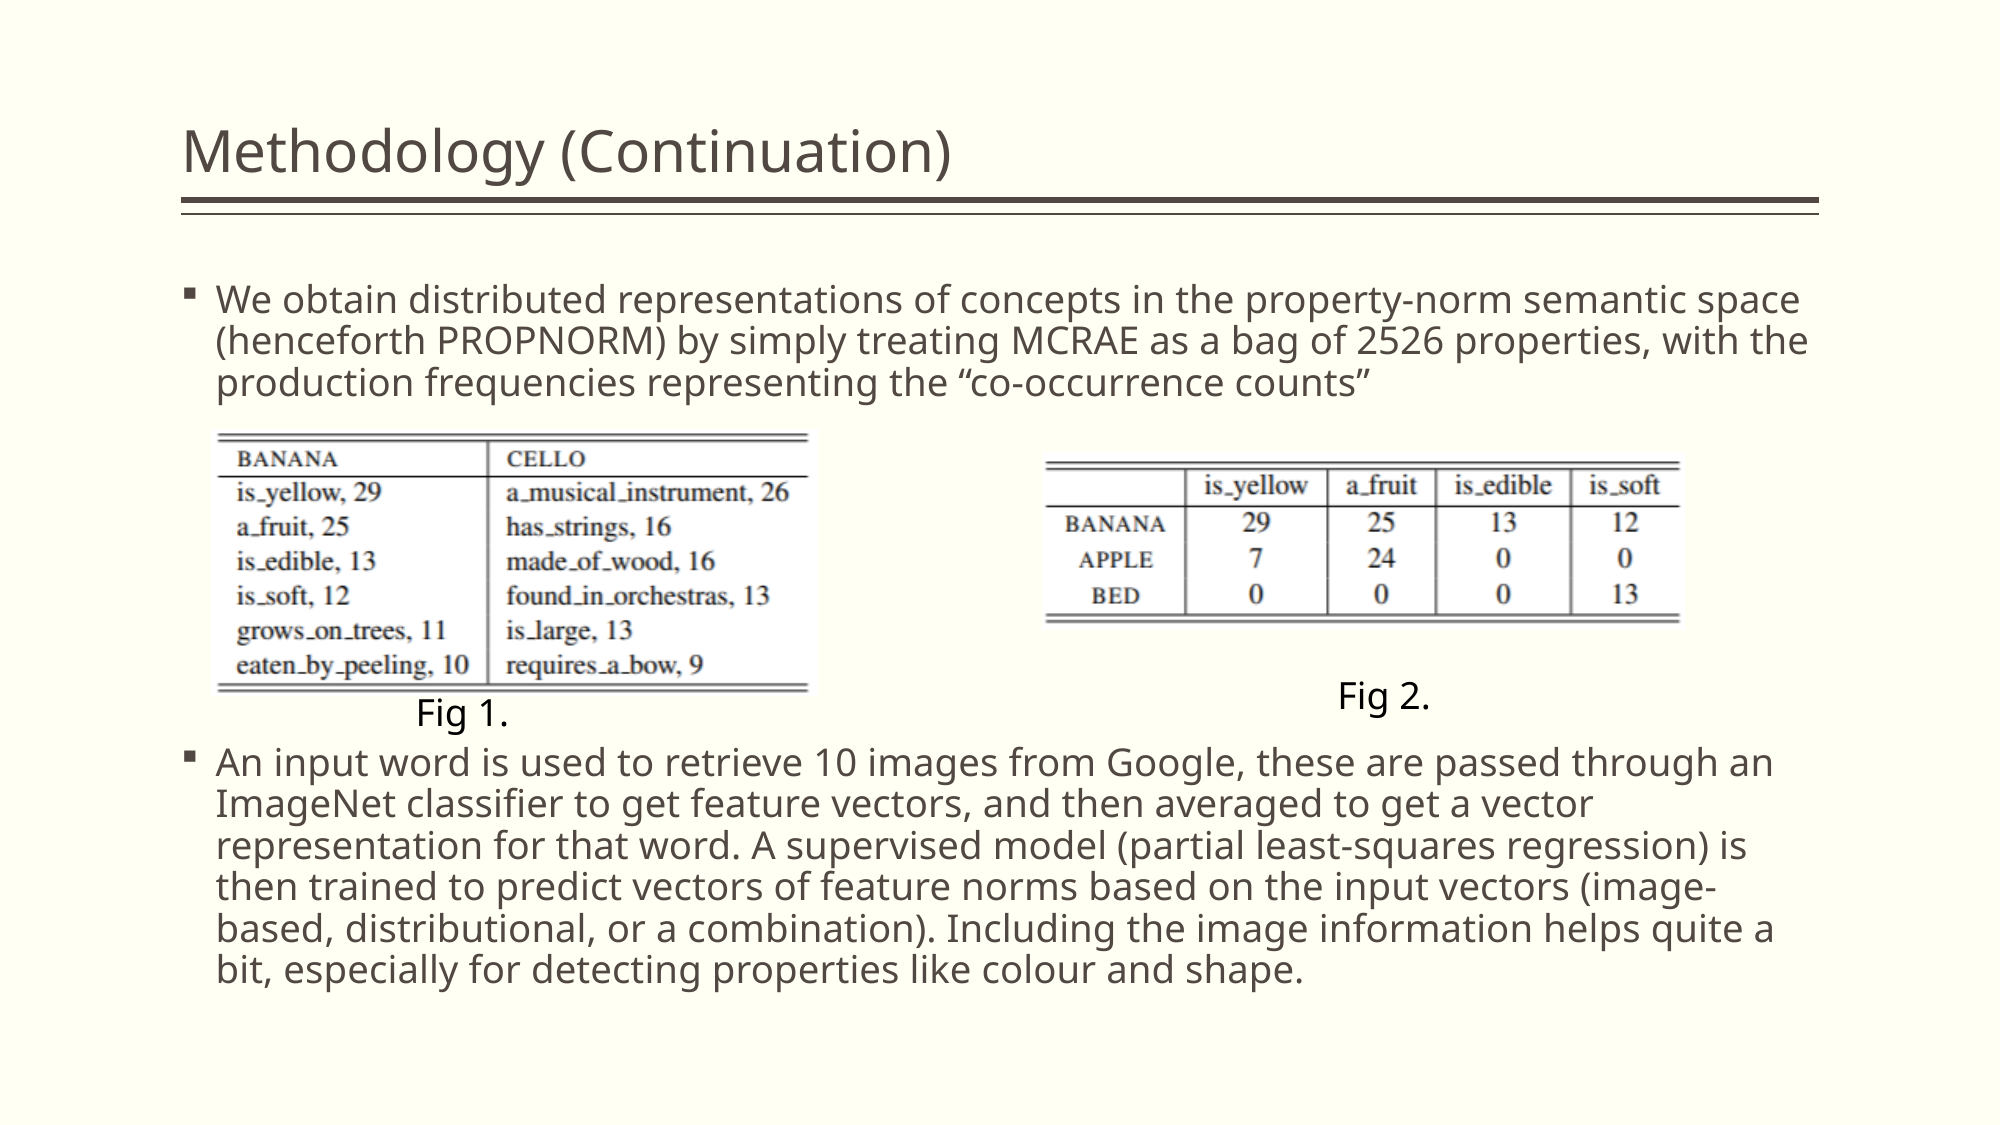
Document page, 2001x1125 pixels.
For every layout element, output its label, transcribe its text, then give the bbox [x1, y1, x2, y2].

title Methodology (Continuation) [181, 12, 1819, 192]
picture [211, 429, 818, 696]
text_box Fig 2. [1322, 664, 1482, 725]
picture [1042, 452, 1685, 630]
list We obtain distributed representations of concepts in the property-norm semantic space (henceforth PROPNORM) by simply treating MCRAE as a bag of 2526 properties, with the production frequencies representing the “co-occurrence counts” An input word is used to retrieve 10 images from Google, these are passed through an ImageNet classifier to get feature vectors, and then averaged to get a vector representation for that word. A supervised model (partial least-squares regression) is then trained to predict vectors of feature norms based on the input vectors (image-based, distributional, or a combination). Including the image information helps quite a bit, especially for detecting properties like colour and shape. [181, 192, 1819, 1013]
text_box Fig 1. [400, 704, 560, 742]
